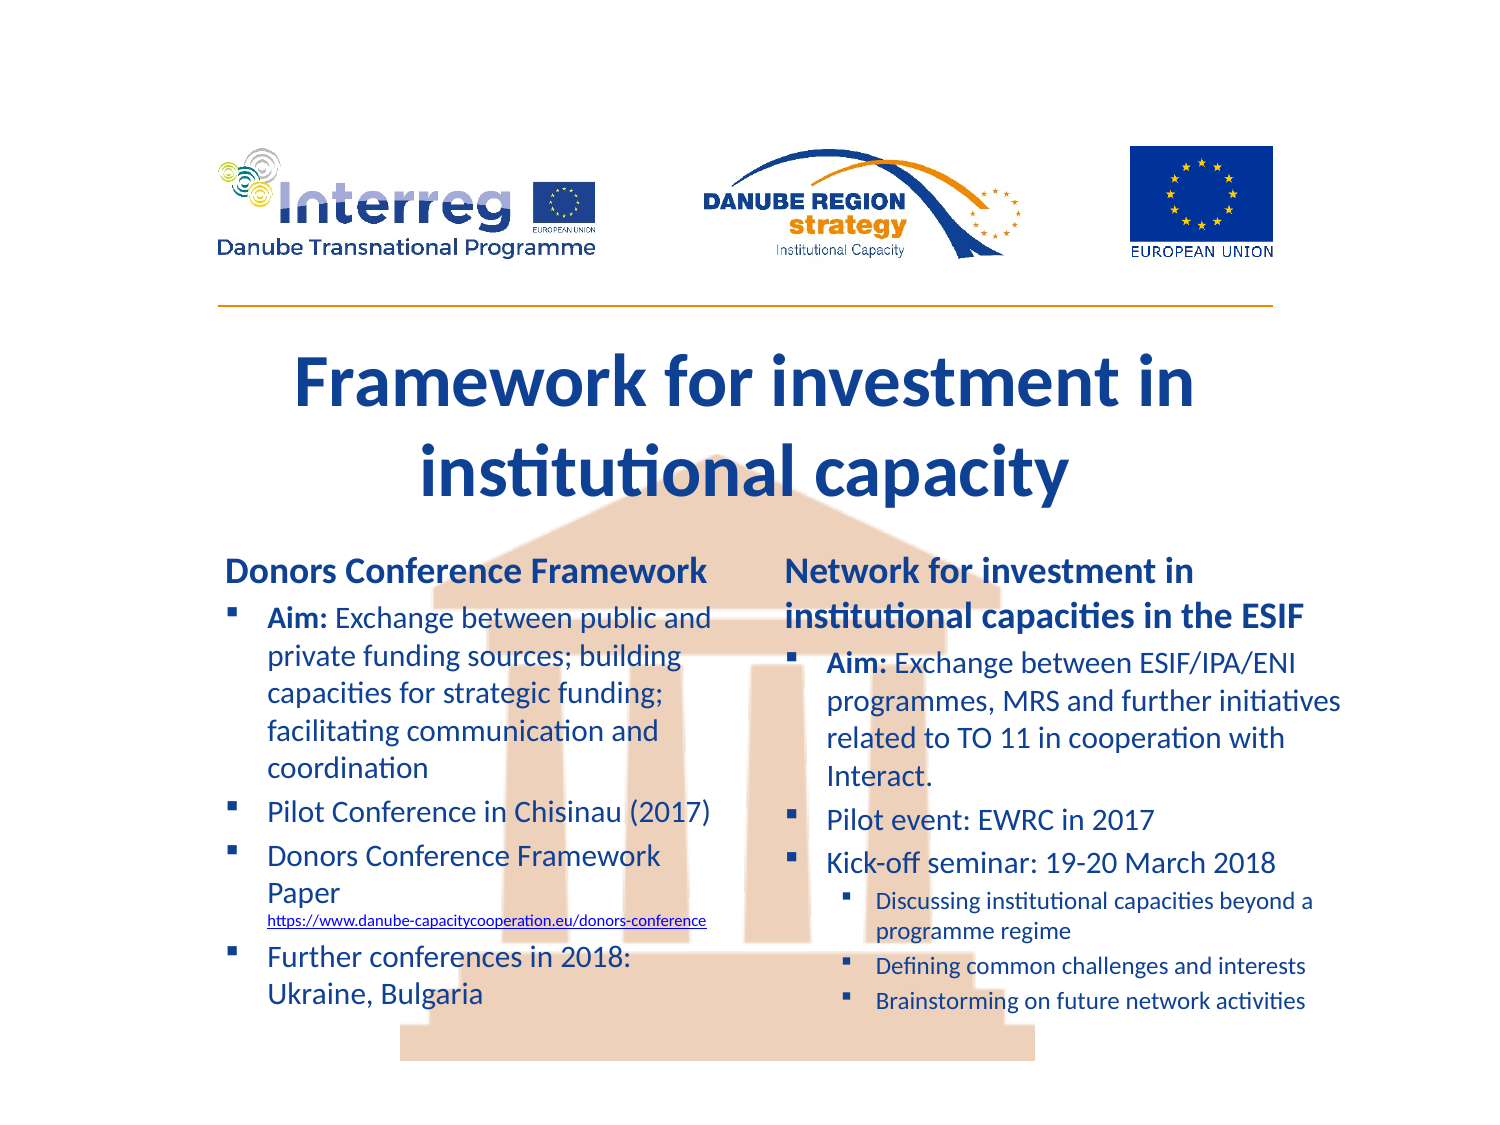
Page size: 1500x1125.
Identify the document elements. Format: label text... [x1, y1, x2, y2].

text_box Network for investment in institutional capacities in the ESIF Aim: Exchange between ESIF/IPA/ENI programmes, MRS and further initiatives related to TO 11 in cooperation with Interact. Pilot event: EWRC in 2017 Kick-off seminar: 19-20 March 2018 Discussing institutional capacities beyond a programme regime Defining common challenges and interests Brainstorming on future network activities [1039, 539, 1388, 977]
title Framework for investment in institutional capacity [214, 324, 1277, 386]
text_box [218, 131, 1273, 275]
list Donors Conference Framework Aim: Exchange between public and private funding sources; building capacities for strategic funding; facilitating communication and coordination Pilot Conference in Chisinau (2017) Donors Conference Framework Paper https://www.danube-capacitycooperation.eu/donors-conference Further conferences in 2018: Ukraine, Bulgaria [210, 539, 395, 977]
picture [400, 454, 1035, 1061]
